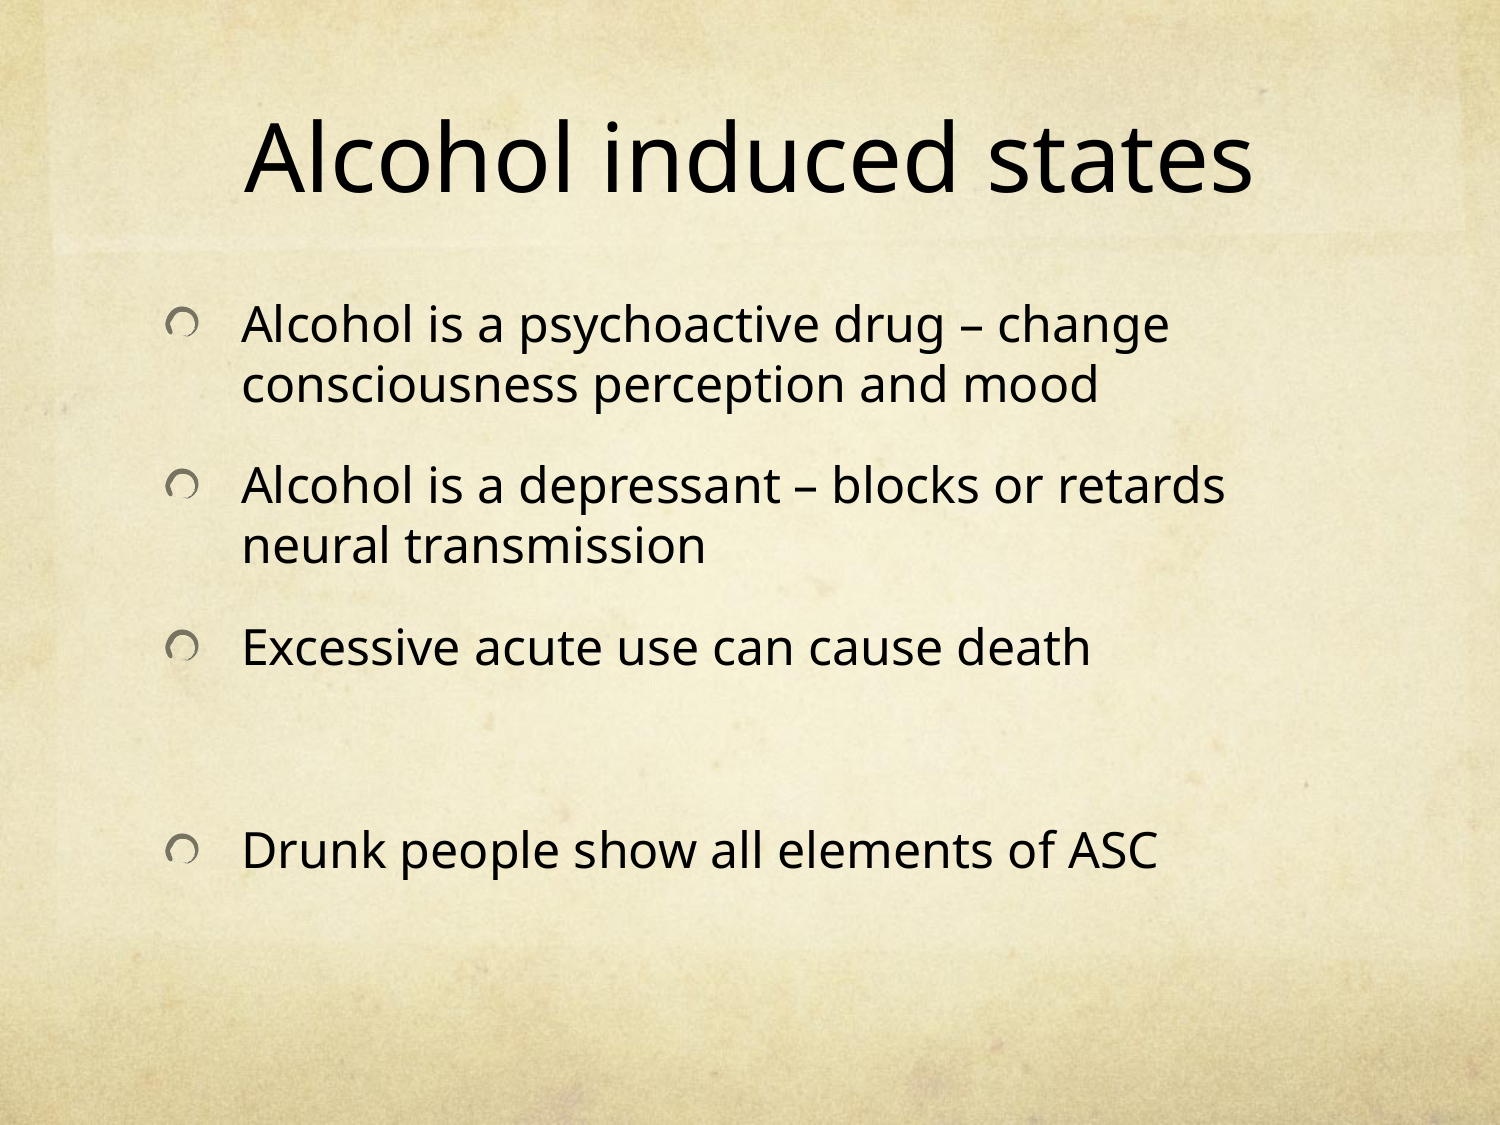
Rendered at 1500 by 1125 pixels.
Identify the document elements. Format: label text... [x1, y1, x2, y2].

picture [0, 0, 1500, 1125]
title Alcohol induced states [150, 82, 1350, 225]
list Alcohol is a psychoactive drug – change consciousness perception and mood Alcohol is a depressant – blocks or retards neural transmission Excessive acute use can cause death Drunk people show all elements of ASC [150, 284, 1350, 950]
